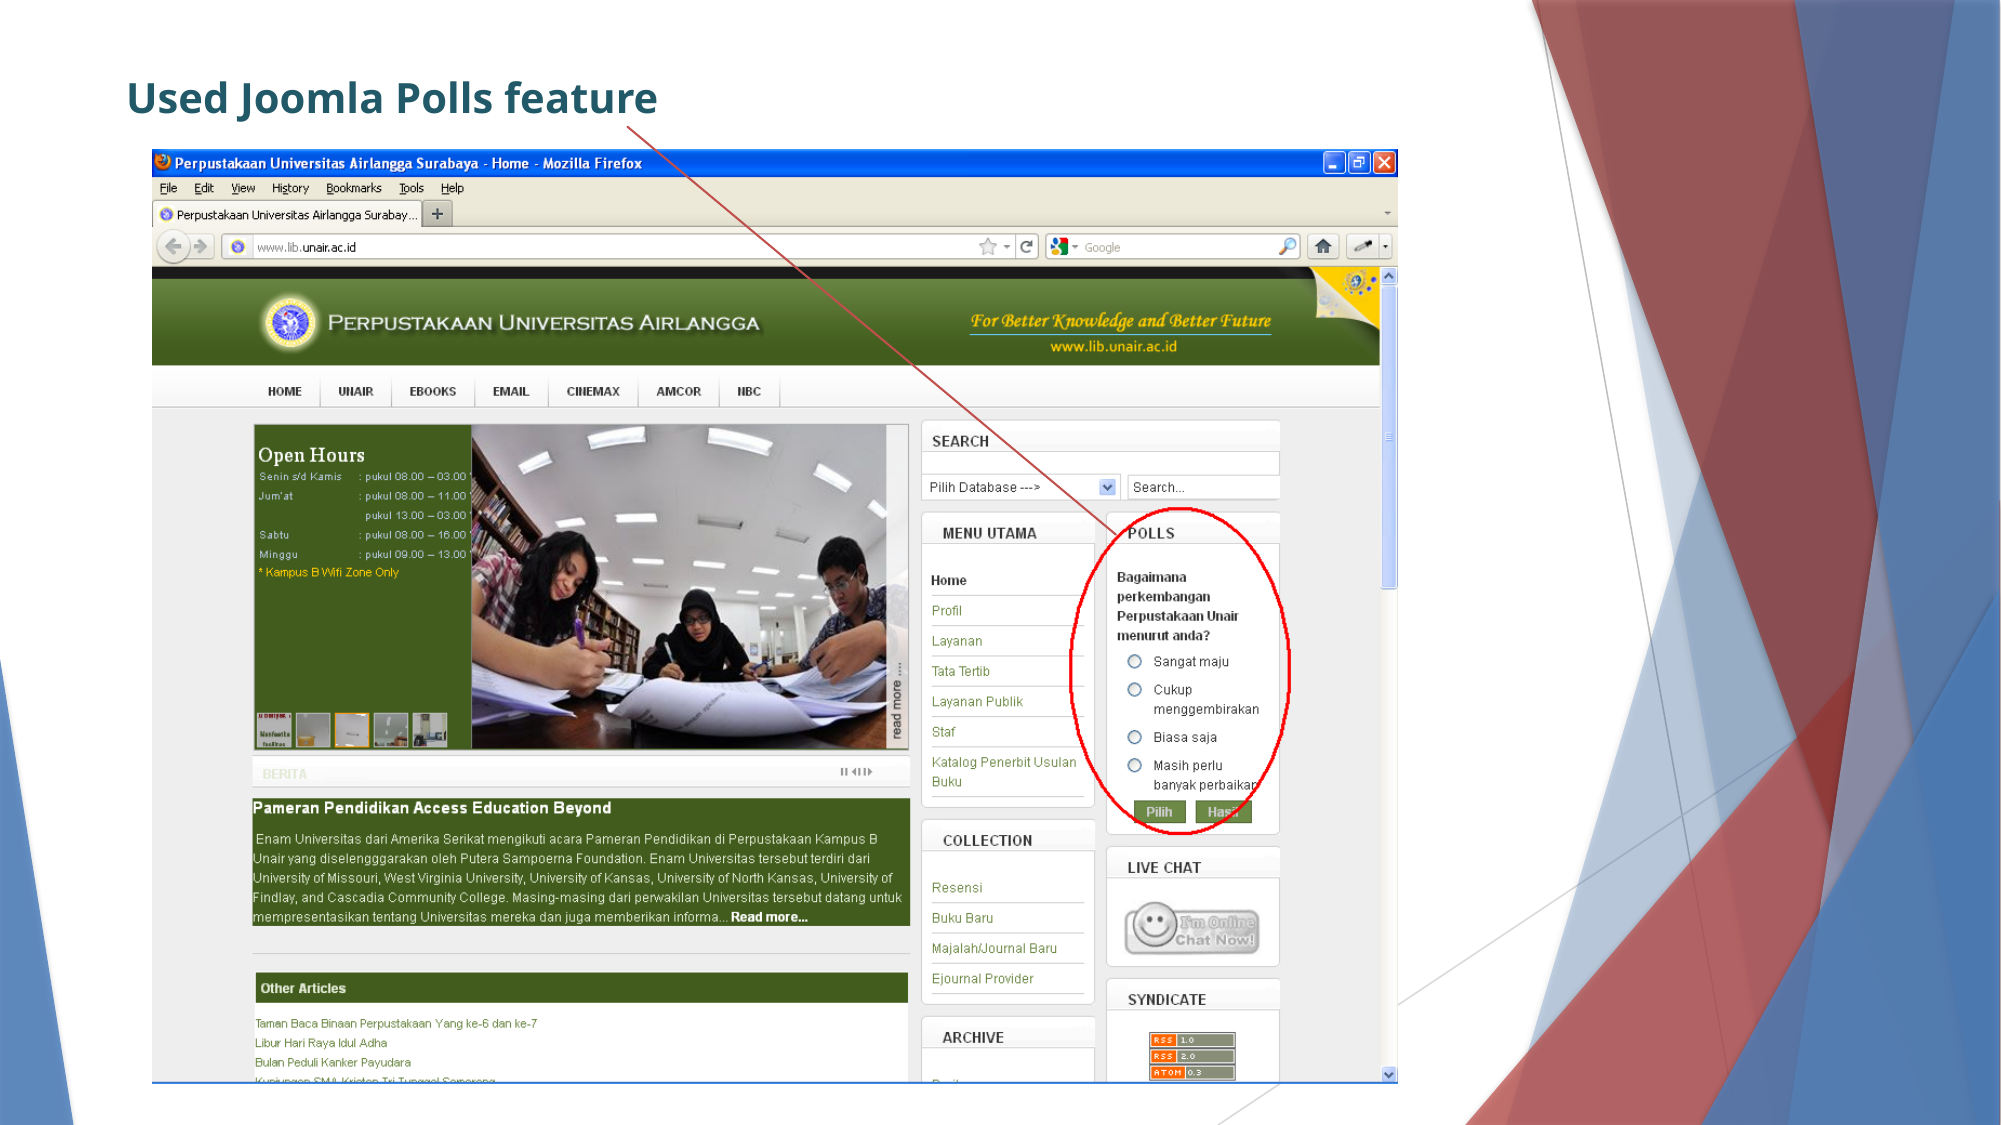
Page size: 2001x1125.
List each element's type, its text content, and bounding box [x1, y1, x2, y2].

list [151, 149, 1398, 1085]
title Used Joomla Polls feature [111, 64, 1522, 150]
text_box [626, 126, 1117, 536]
